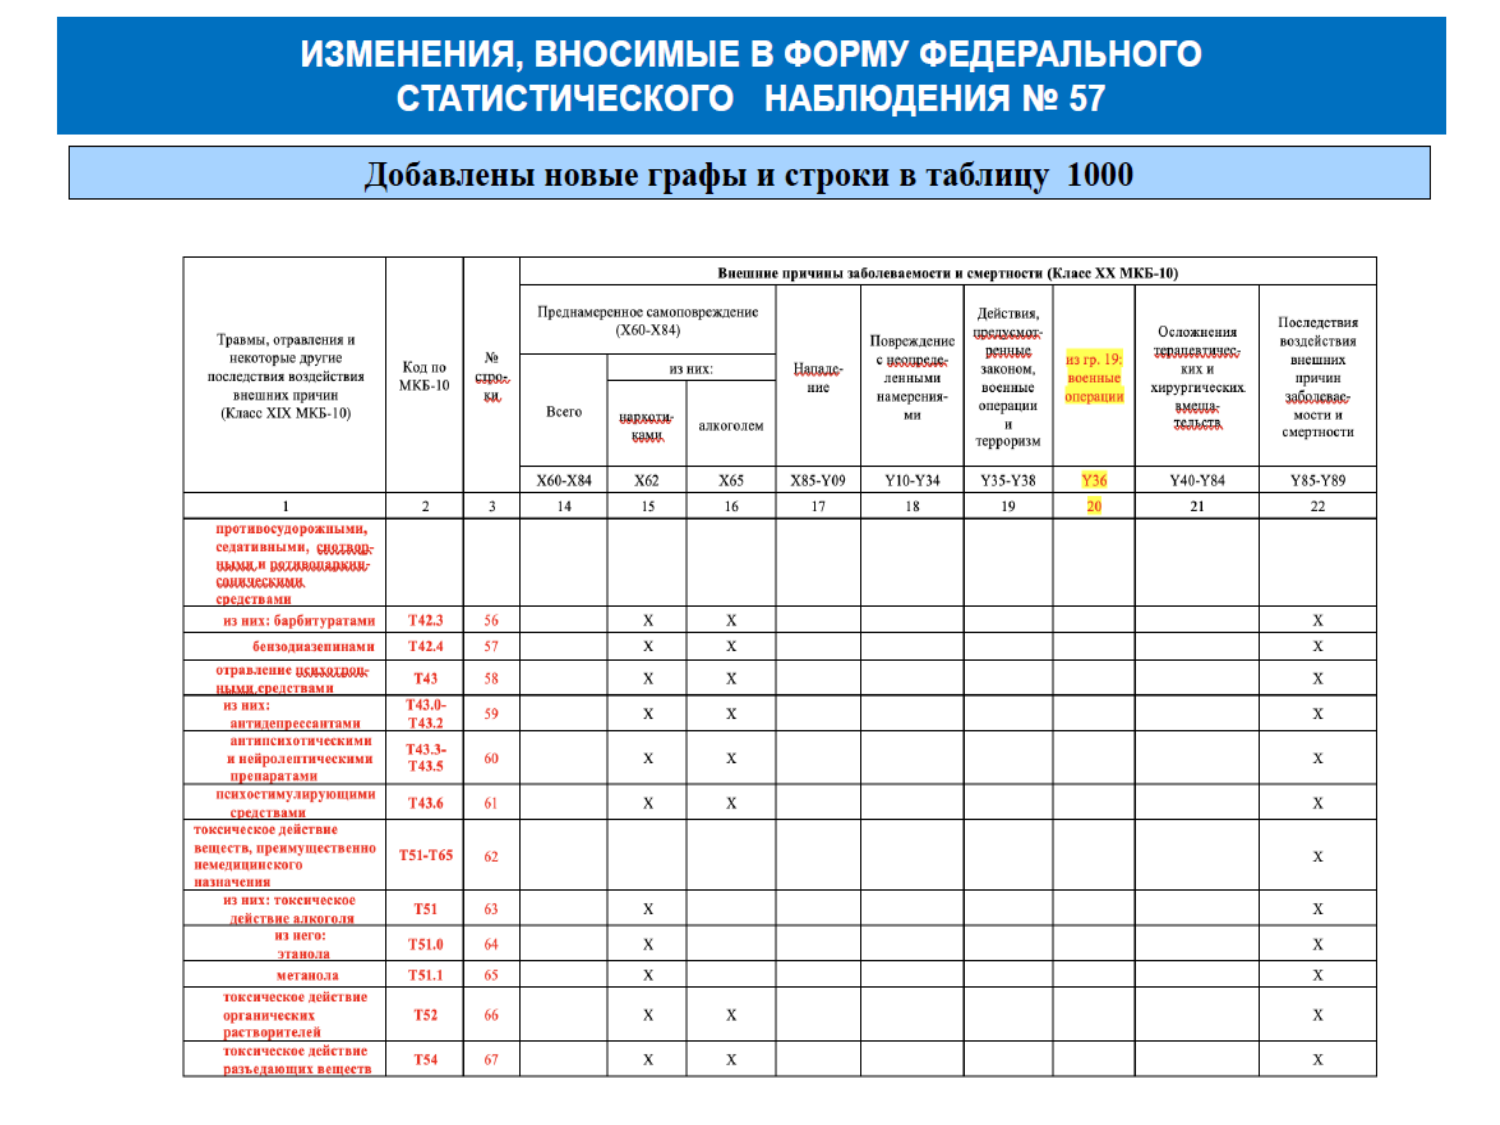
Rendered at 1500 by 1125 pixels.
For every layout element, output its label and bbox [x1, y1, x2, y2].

list [0, 0, 1500, 1100]
